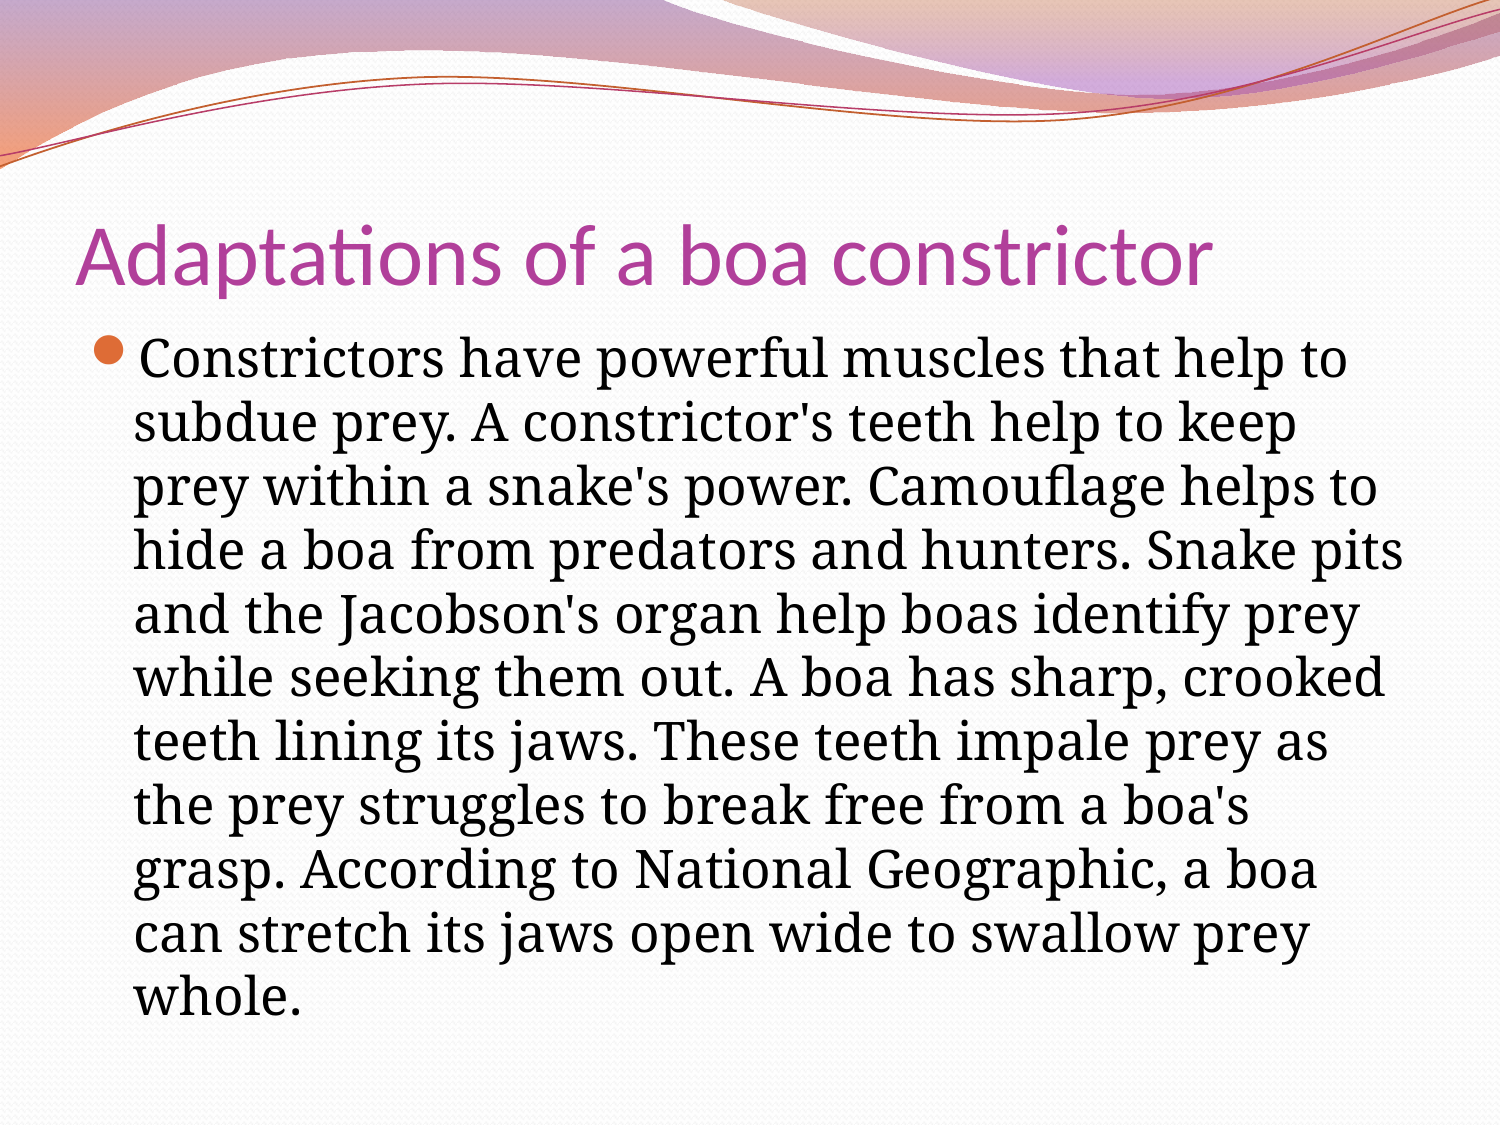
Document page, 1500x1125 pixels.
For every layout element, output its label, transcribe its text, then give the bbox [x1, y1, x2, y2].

list Constrictors have powerful muscles that help to subdue prey. A constrictor's teeth help to keep prey within a snake's power. Camouflage helps to hide a boa from predators and hunters. Snake pits and the Jacobson's organ help boas identify prey while seeking them out. A boa has sharp, crooked teeth lining its jaws. These teeth impale prey as the prey struggles to break free from a boa's grasp. According to National Geographic, a boa can stretch its jaws open wide to swallow prey whole. [75, 317, 1425, 1038]
title Adaptations of a boa constrictor [75, 115, 1425, 303]
